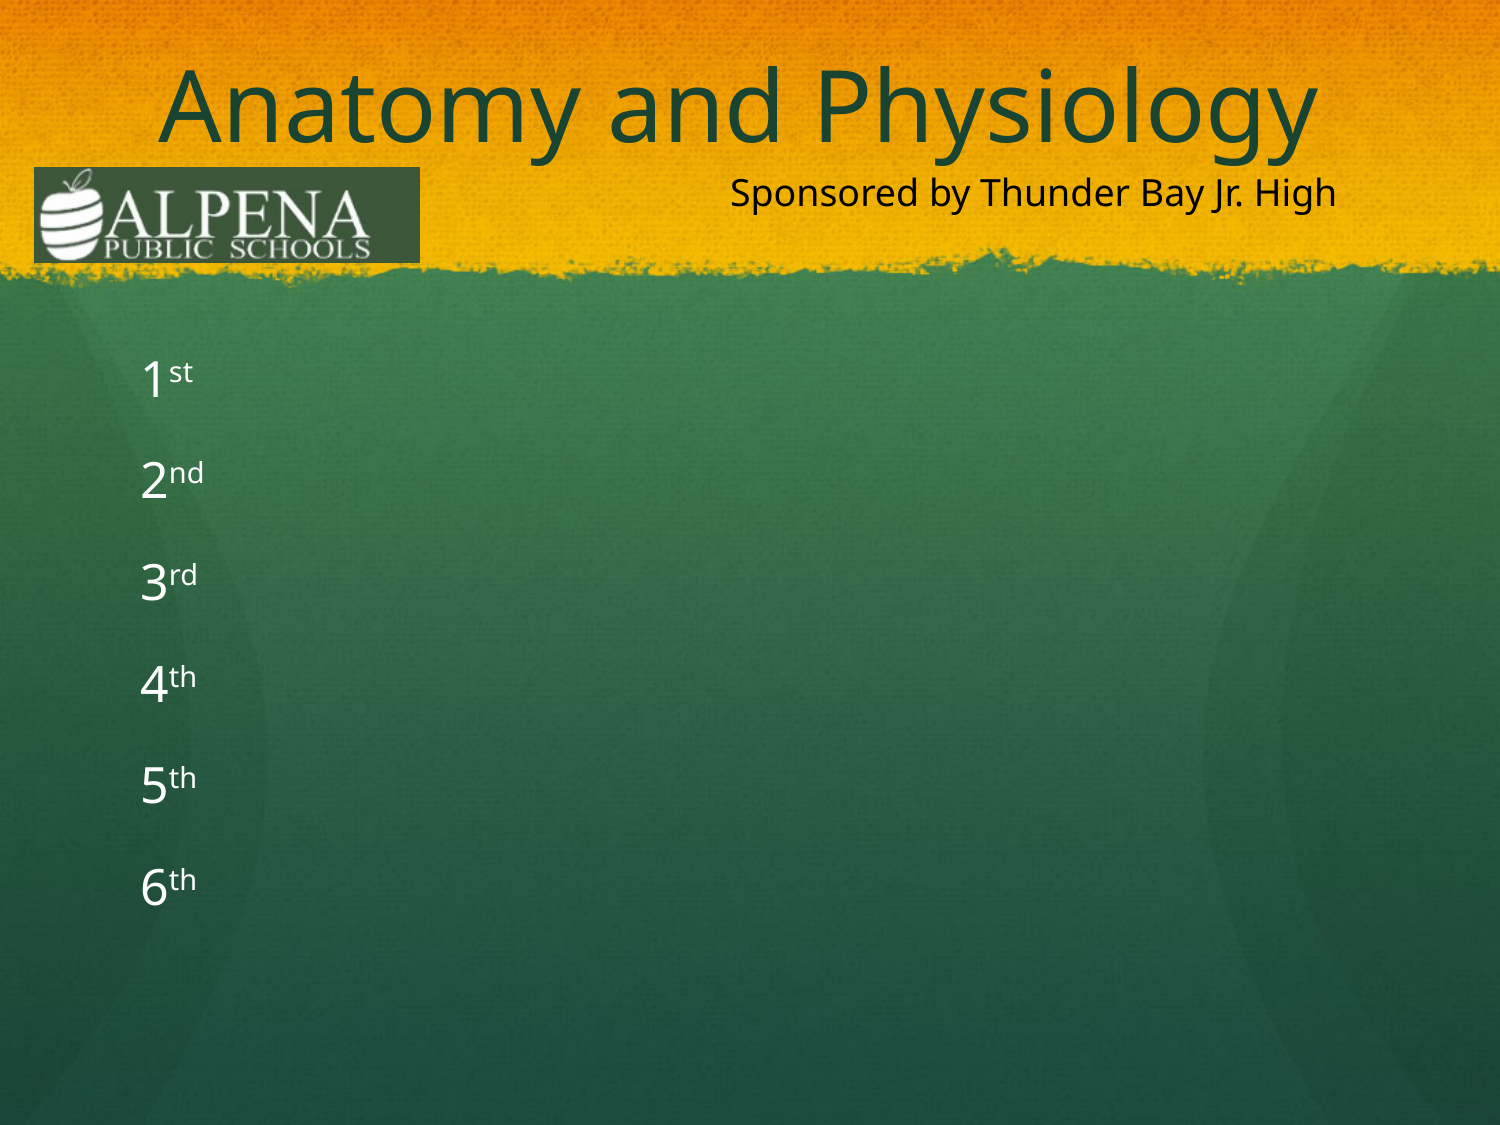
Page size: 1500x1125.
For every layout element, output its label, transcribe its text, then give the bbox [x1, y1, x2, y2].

text_box Sponsored by Thunder Bay Jr. High [695, 161, 1353, 222]
title Anatomy and Physiology [125, 13, 1353, 193]
list 1st 2nd 3rd 4th 5th 6th [125, 339, 1375, 1026]
picture [0, 0, 1500, 1125]
